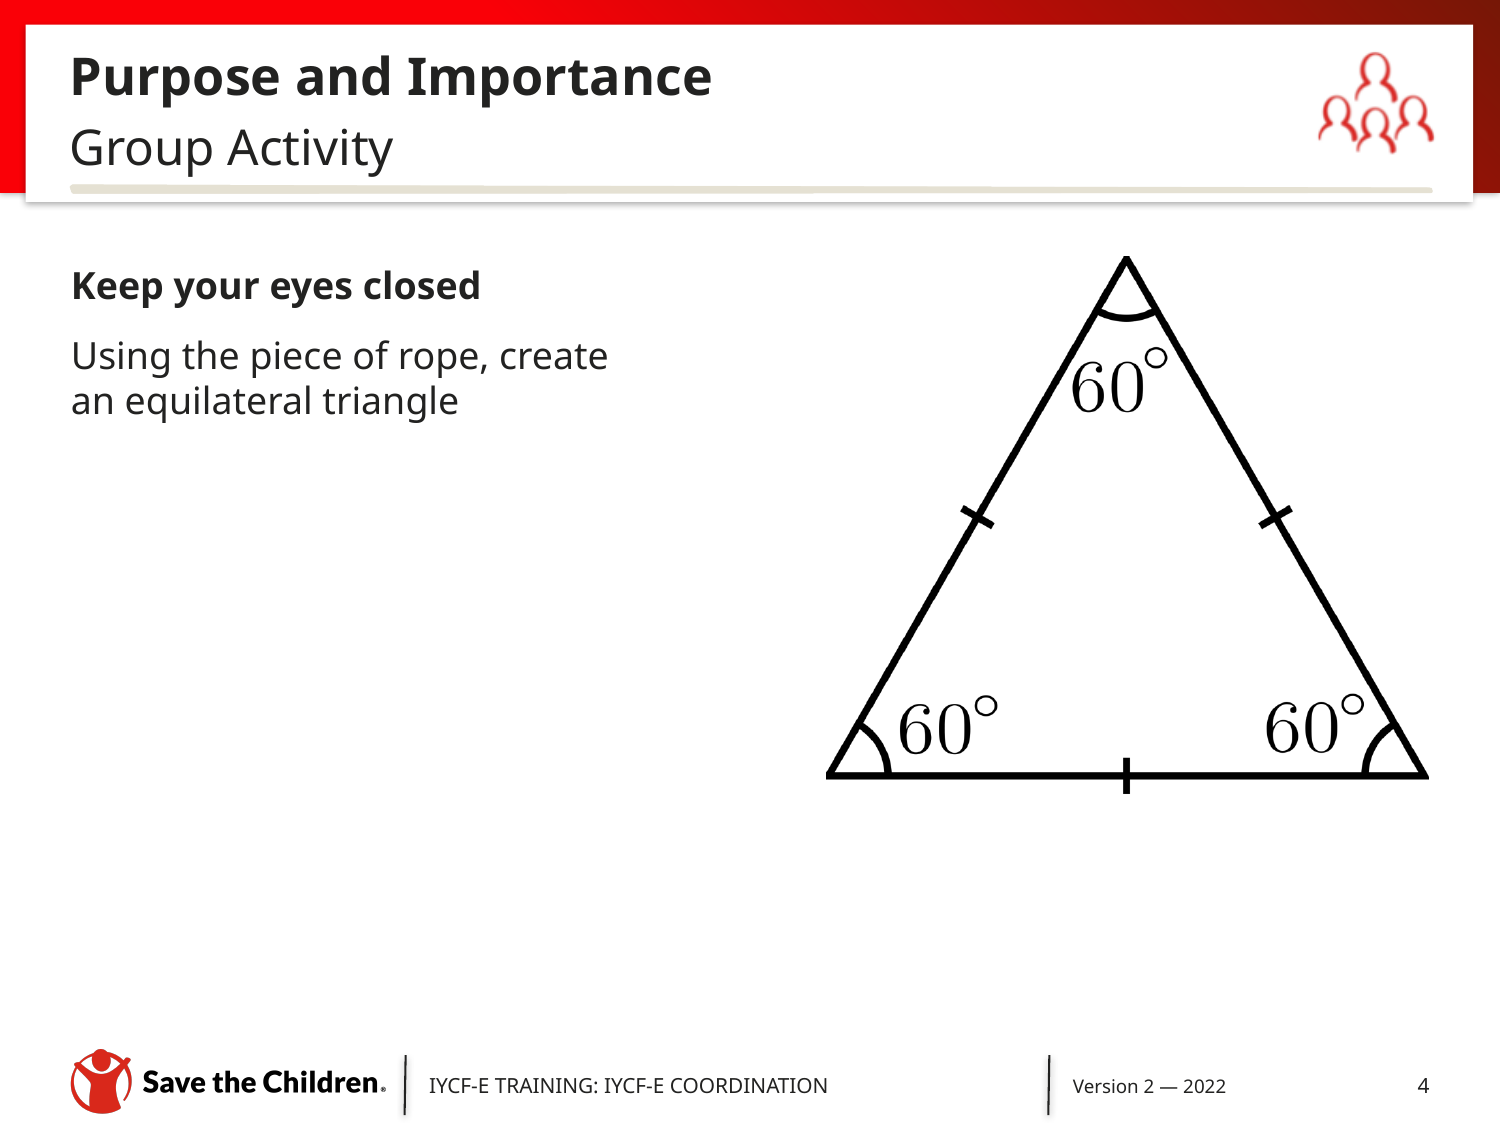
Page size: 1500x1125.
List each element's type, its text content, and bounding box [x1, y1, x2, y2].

slide_number Version 2 — 2022 [1057, 1056, 1318, 1117]
picture [69, 184, 1433, 194]
picture [1308, 37, 1445, 174]
slide_number 4 [1318, 1056, 1445, 1117]
list Keep your eyes closed Using the piece of rope, create an equilateral triangle [70, 262, 727, 1035]
list Group Activity [69, 115, 1304, 176]
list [826, 256, 1429, 801]
footer IYCF-E TRAINING: IYCF-E COORDINATION [414, 1056, 1042, 1117]
title Purpose and Importance [69, 33, 1429, 115]
picture [59, 1037, 400, 1125]
